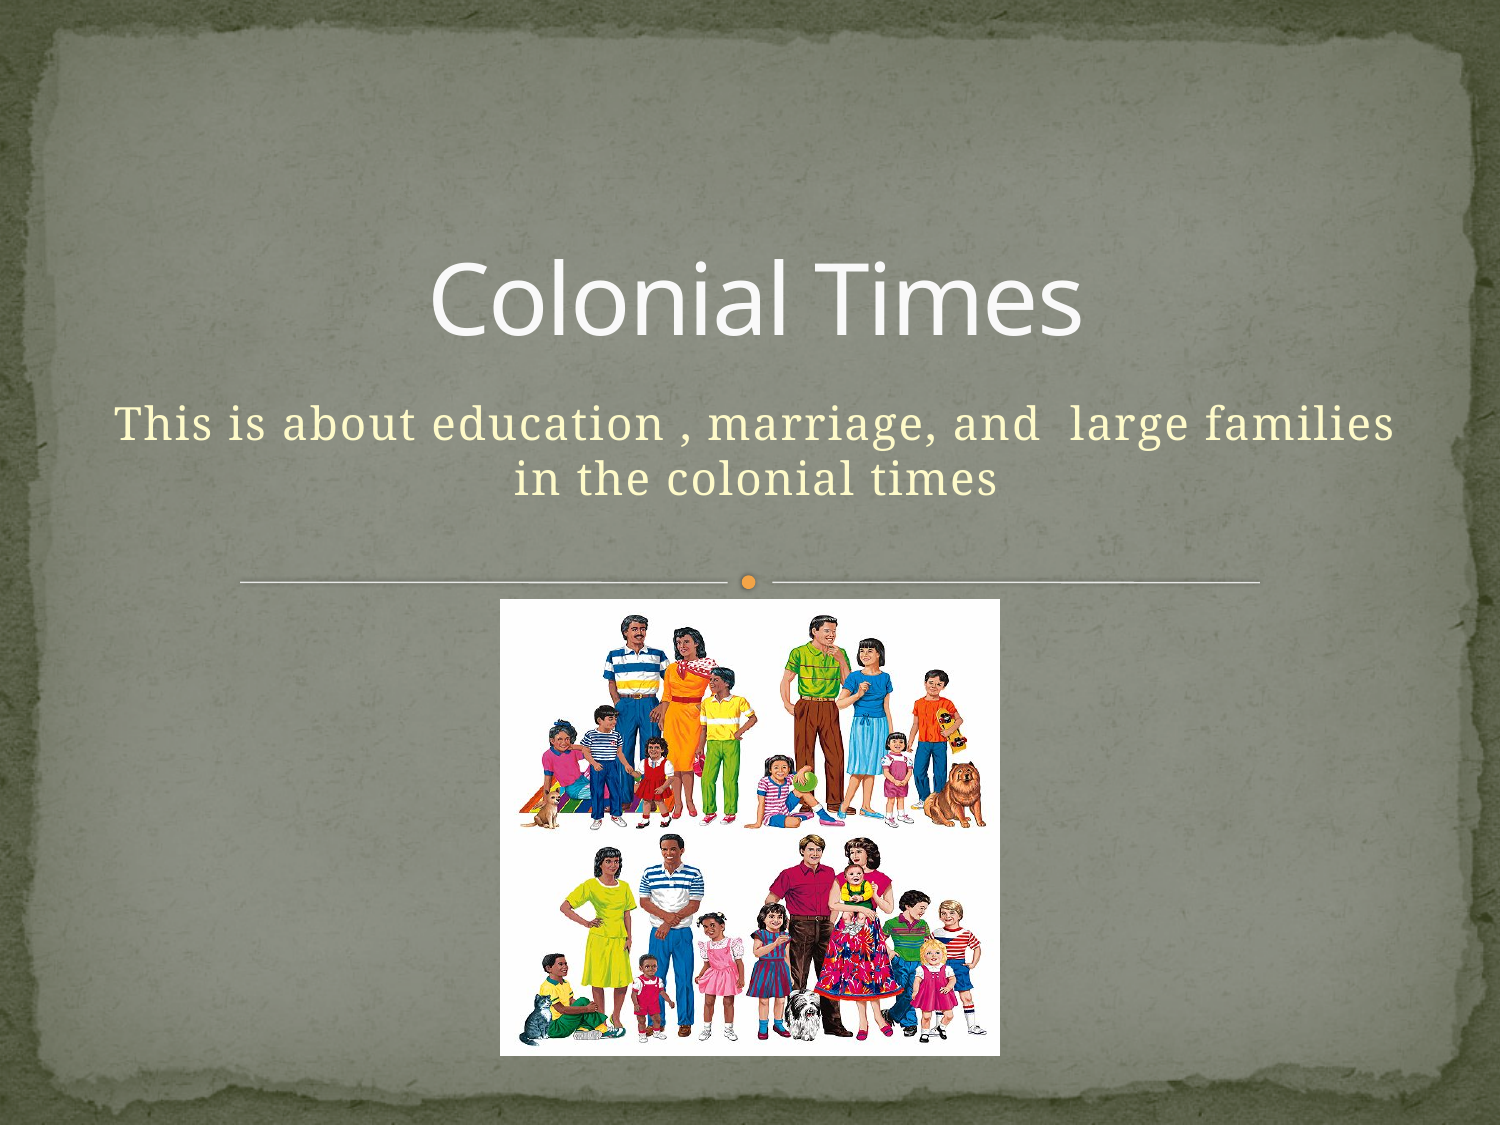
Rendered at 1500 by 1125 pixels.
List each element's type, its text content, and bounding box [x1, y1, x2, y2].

picture [500, 599, 1000, 1056]
title Colonial Times [74, 37, 1438, 363]
subtitle This is about education , marriage, and large families in the colonial times [75, 387, 1438, 575]
